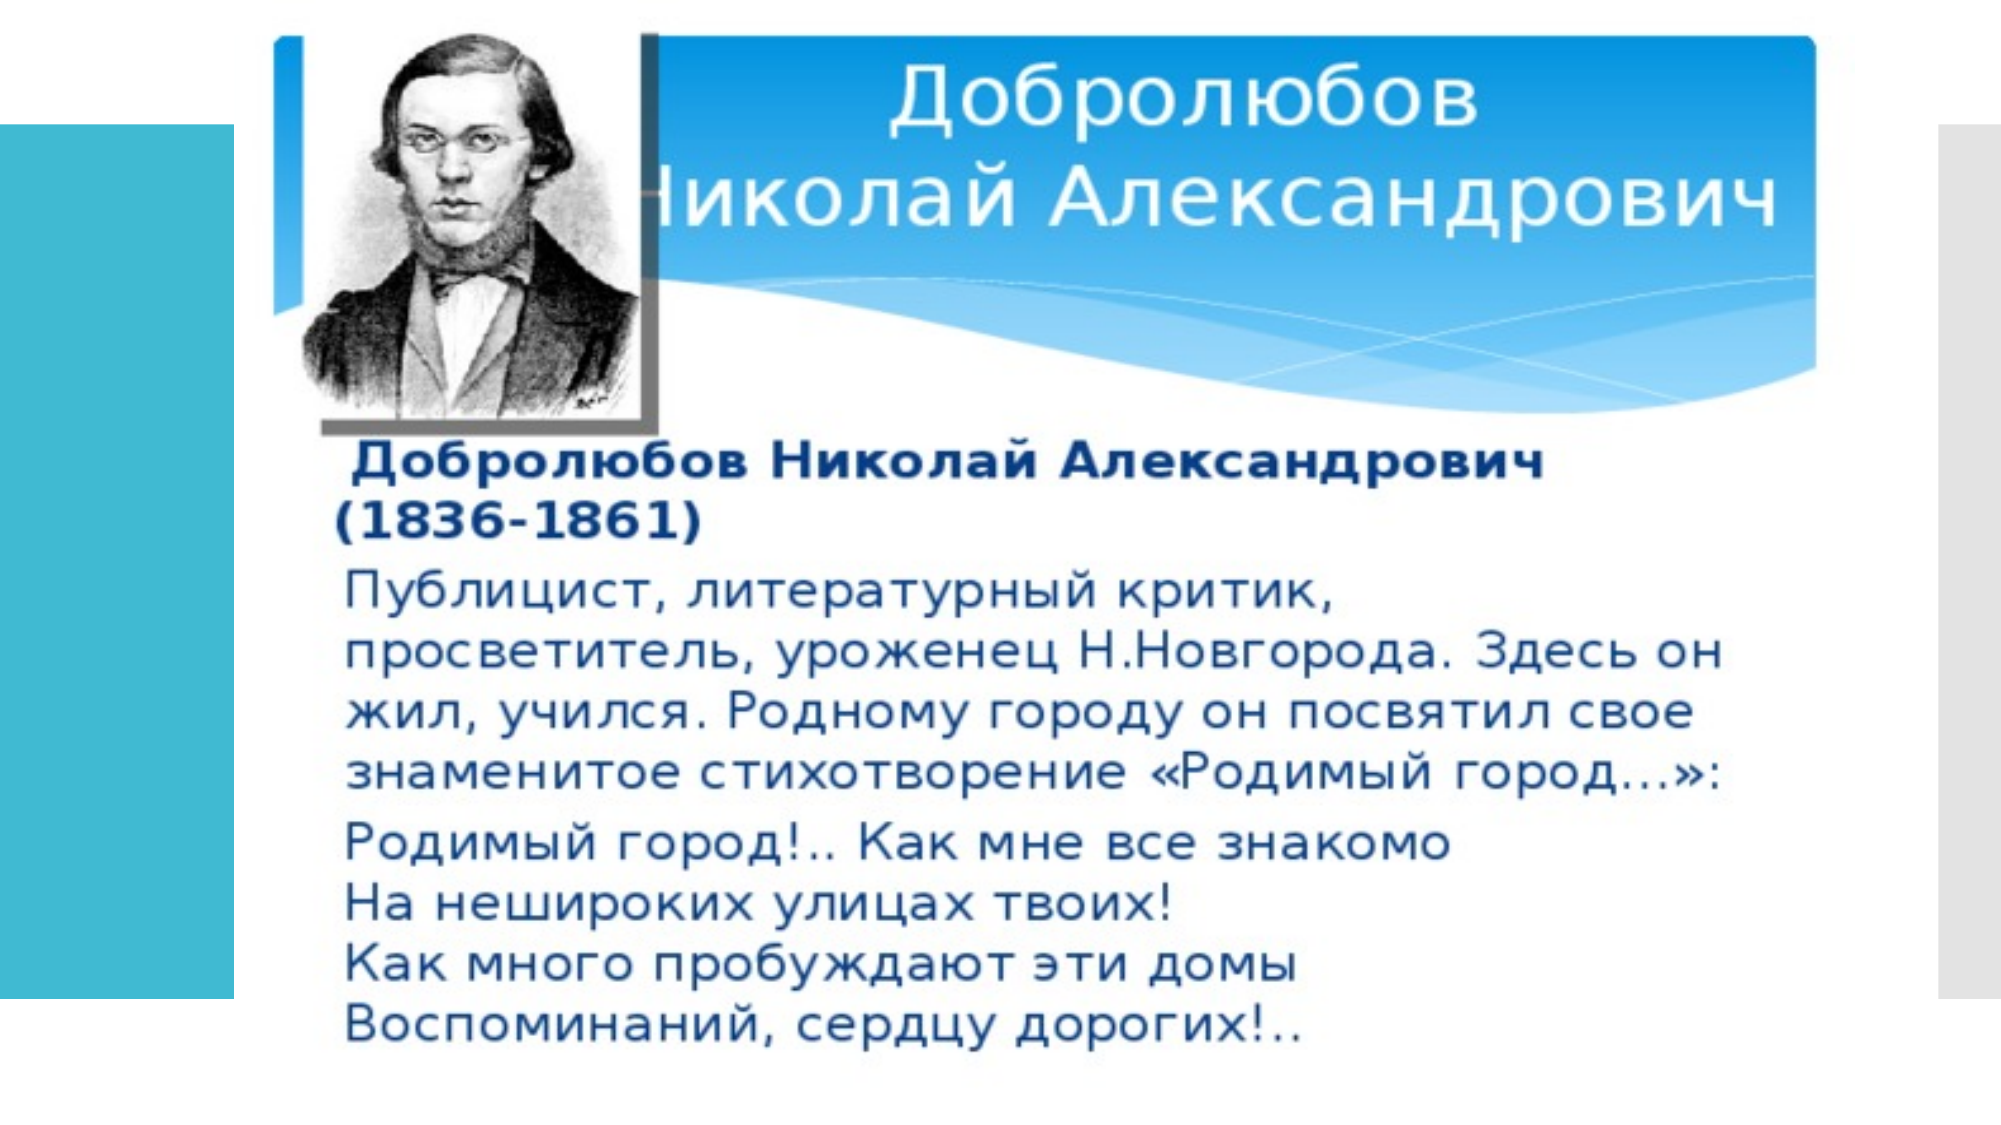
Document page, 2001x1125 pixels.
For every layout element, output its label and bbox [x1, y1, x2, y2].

picture [234, 0, 1856, 1125]
